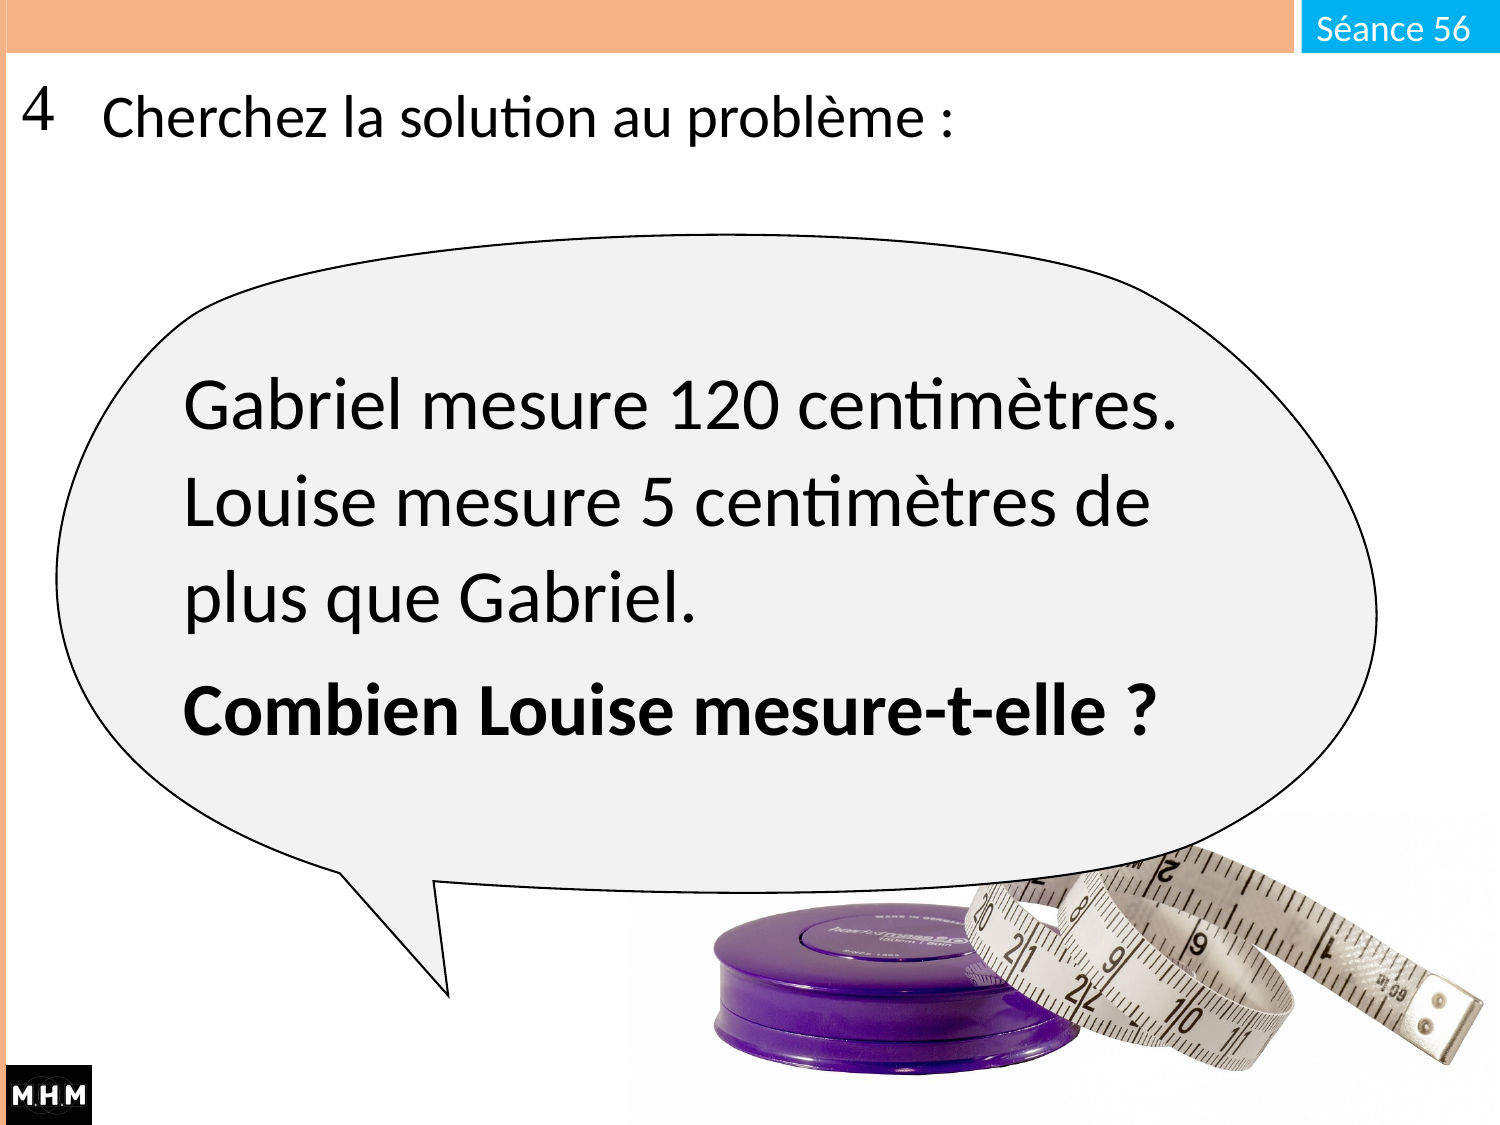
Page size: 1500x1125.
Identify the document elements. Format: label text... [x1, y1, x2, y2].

picture [6, 1065, 92, 1125]
text_box [55, 233, 1378, 999]
title Cherchez la solution au problème : [87, 32, 1382, 158]
picture [631, 813, 1496, 1125]
text_box Gabriel mesure 120 centimètres. Louise mesure 5 centimètres de plus que Gabriel. Combien Louise mesure-t-elle ? [168, 341, 1265, 758]
